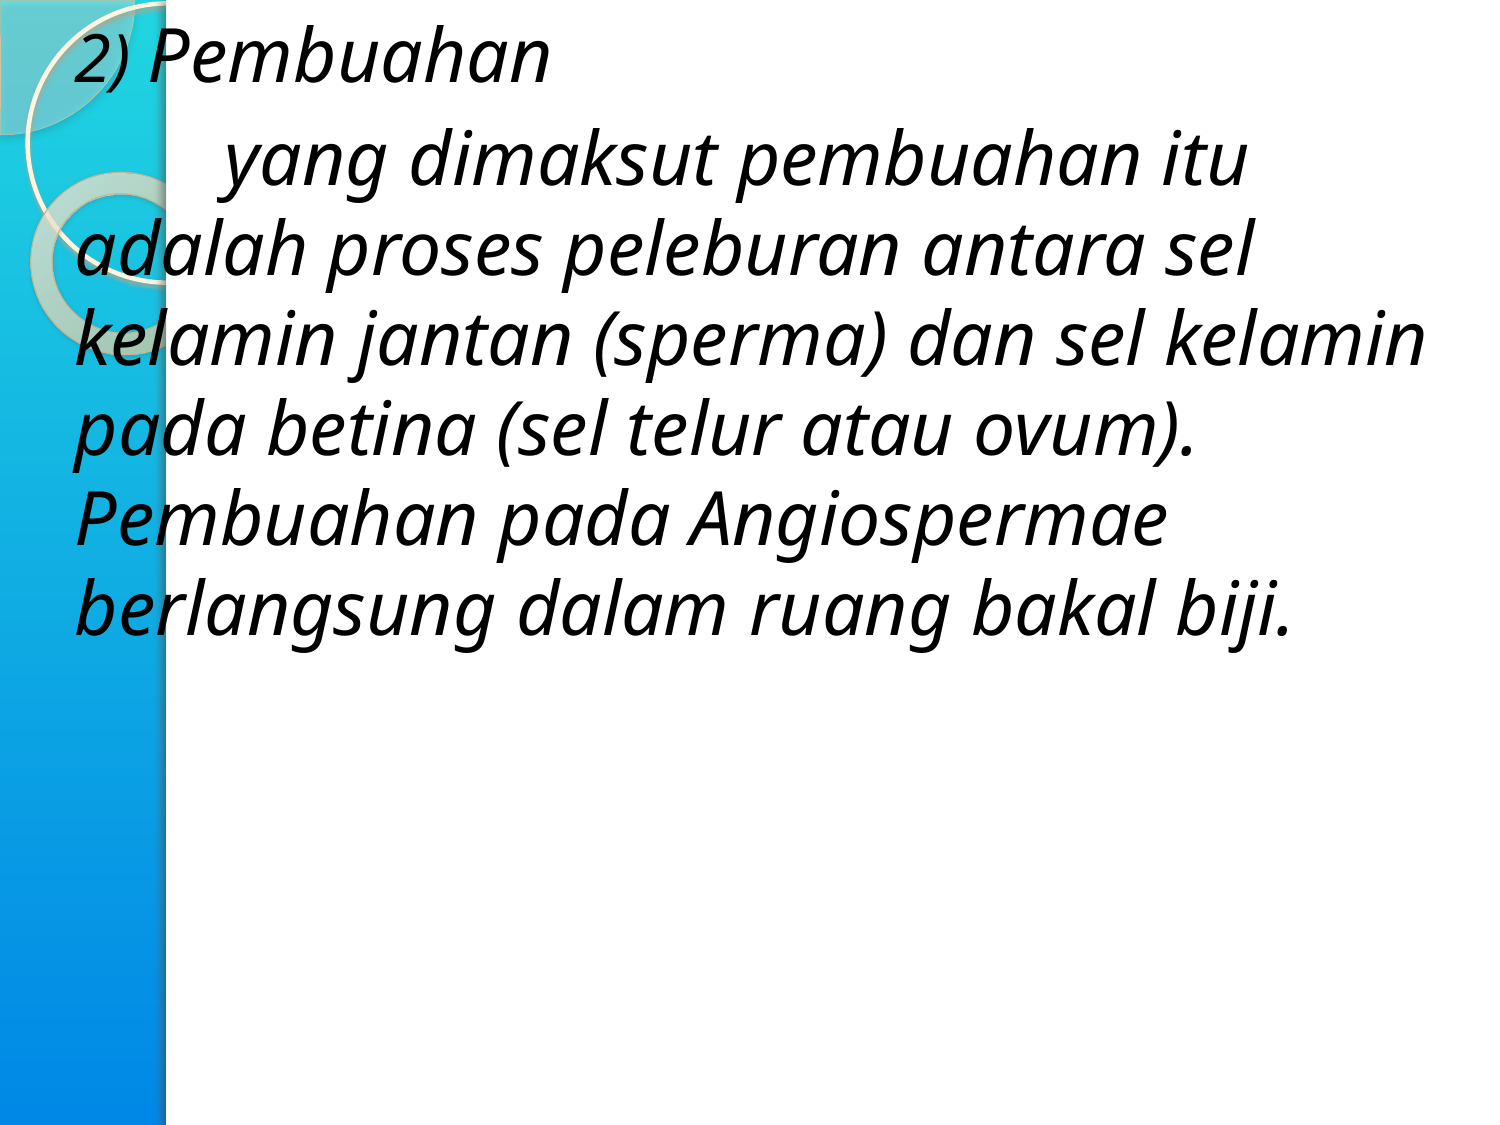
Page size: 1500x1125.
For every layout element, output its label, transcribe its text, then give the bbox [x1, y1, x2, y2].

list 2) Pembuahan yang dimaksut pembuahan itu adalah proses peleburan antara sel kelamin jantan (sperma) dan sel kelamin pada betina (sel telur atau ovum). Pembuahan pada Angiospermae berlangsung dalam ruang bakal biji. [0, 0, 1500, 1125]
